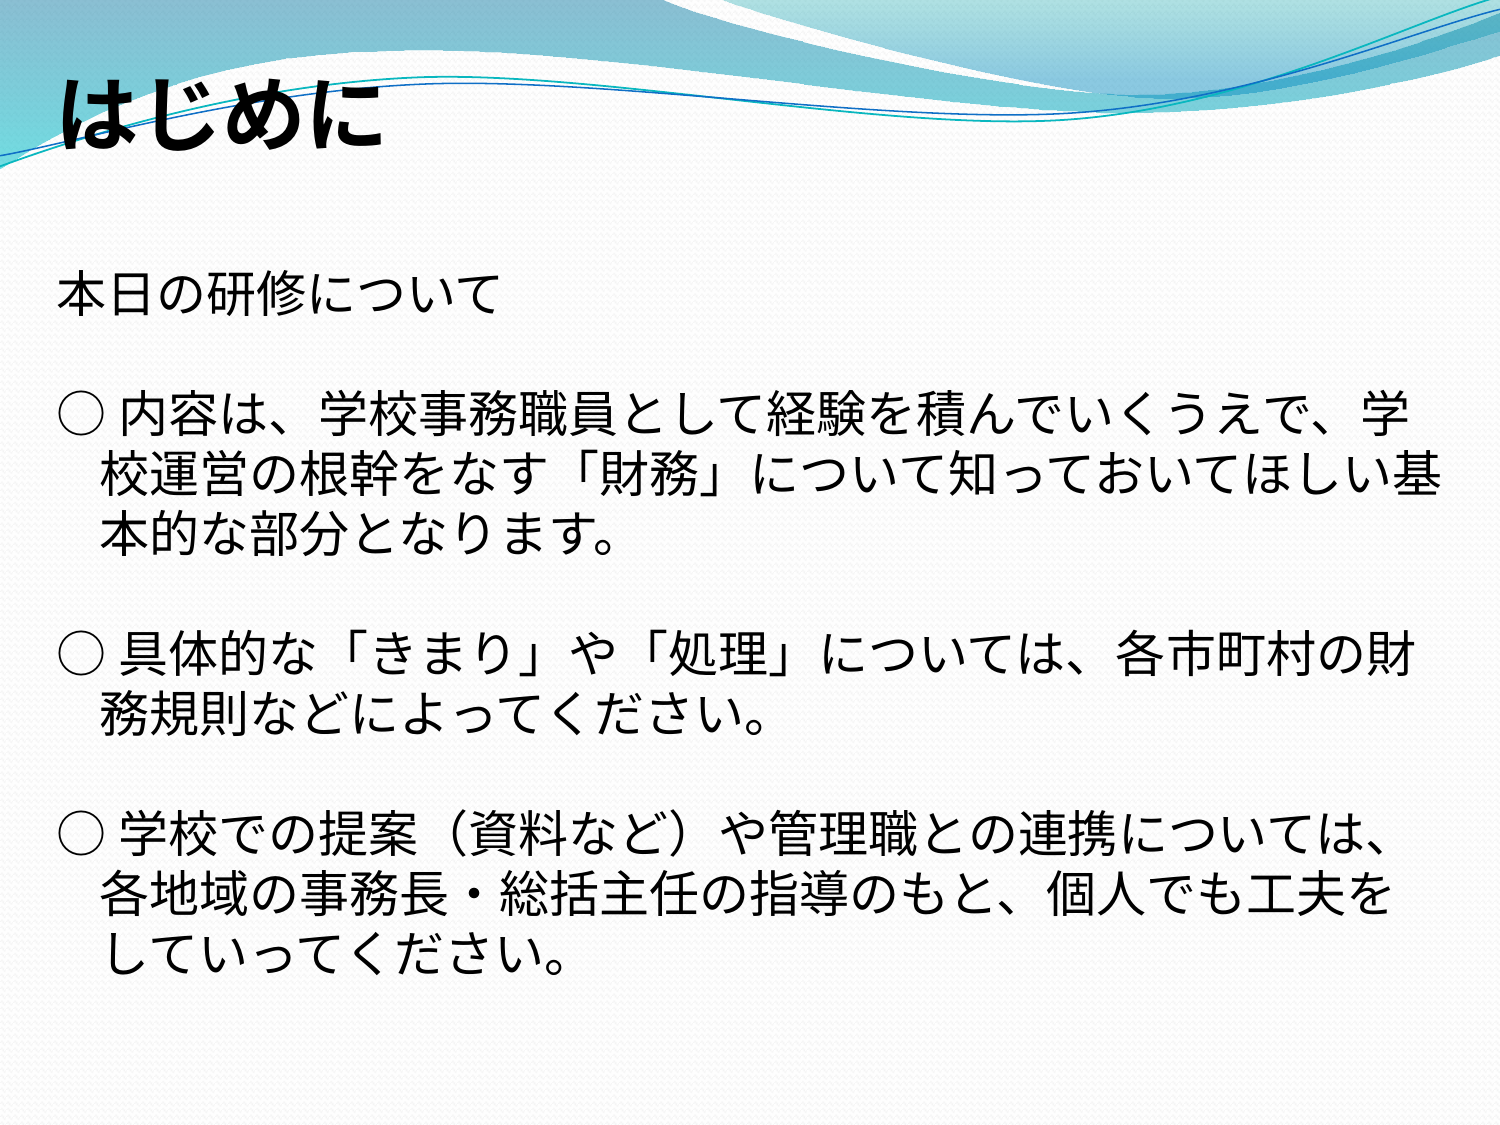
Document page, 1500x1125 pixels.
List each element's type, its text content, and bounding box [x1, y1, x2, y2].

text_box 本日の研修について ○内容は、学校事務職員として経験を積んでいくうえで、学校運営の根幹をなす「財務」について知っておいてほしい基本的な部分となります。 ○具体的な「きまり」や「処理」については、各市町村の財務規則などによってください。 ○学校での提案（資料など）や管理職との連携については、各地域の事務長・総括主任の指導のもと、個人でも工夫をしていってください。 [41, 255, 1458, 991]
text_box はじめに [41, 54, 1424, 170]
